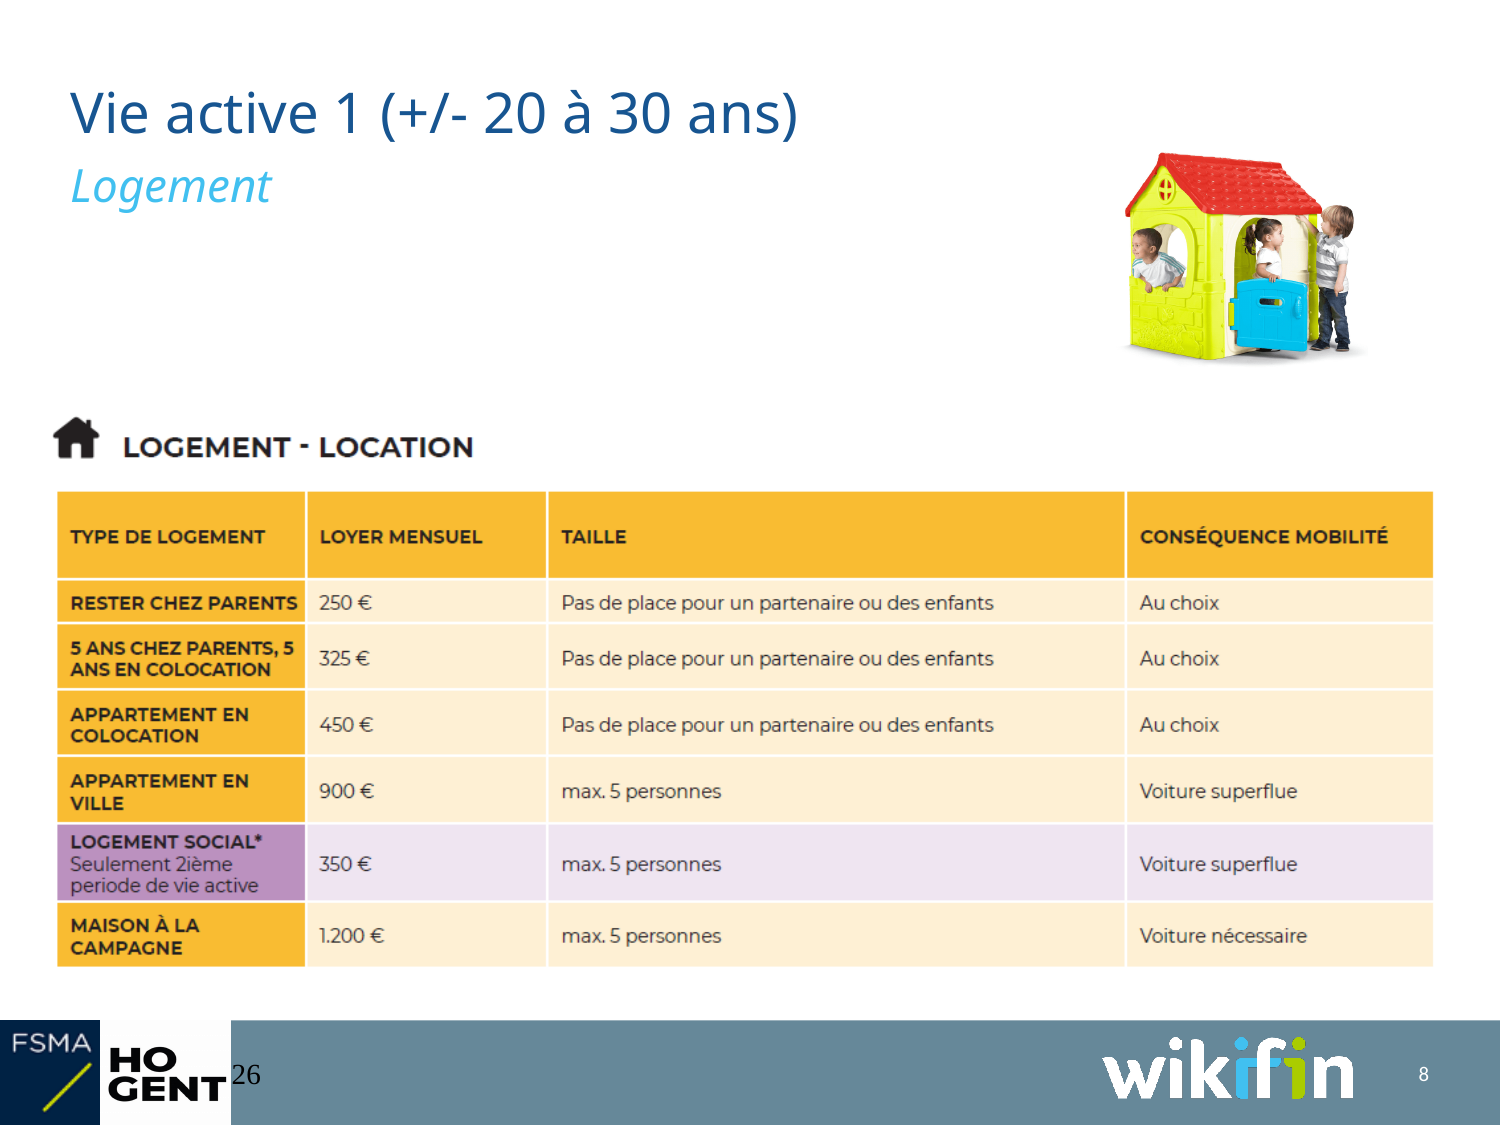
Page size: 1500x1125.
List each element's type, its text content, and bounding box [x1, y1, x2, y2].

picture [0, 1020, 231, 1125]
picture [1102, 1037, 1353, 1099]
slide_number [231, 1020, 396, 1125]
title Vie active 1 (+/- 20 à 30 ans) Logement [70, 78, 1425, 232]
slide_number 8 [1355, 1020, 1430, 1125]
picture [38, 395, 1457, 984]
picture [1104, 143, 1368, 378]
